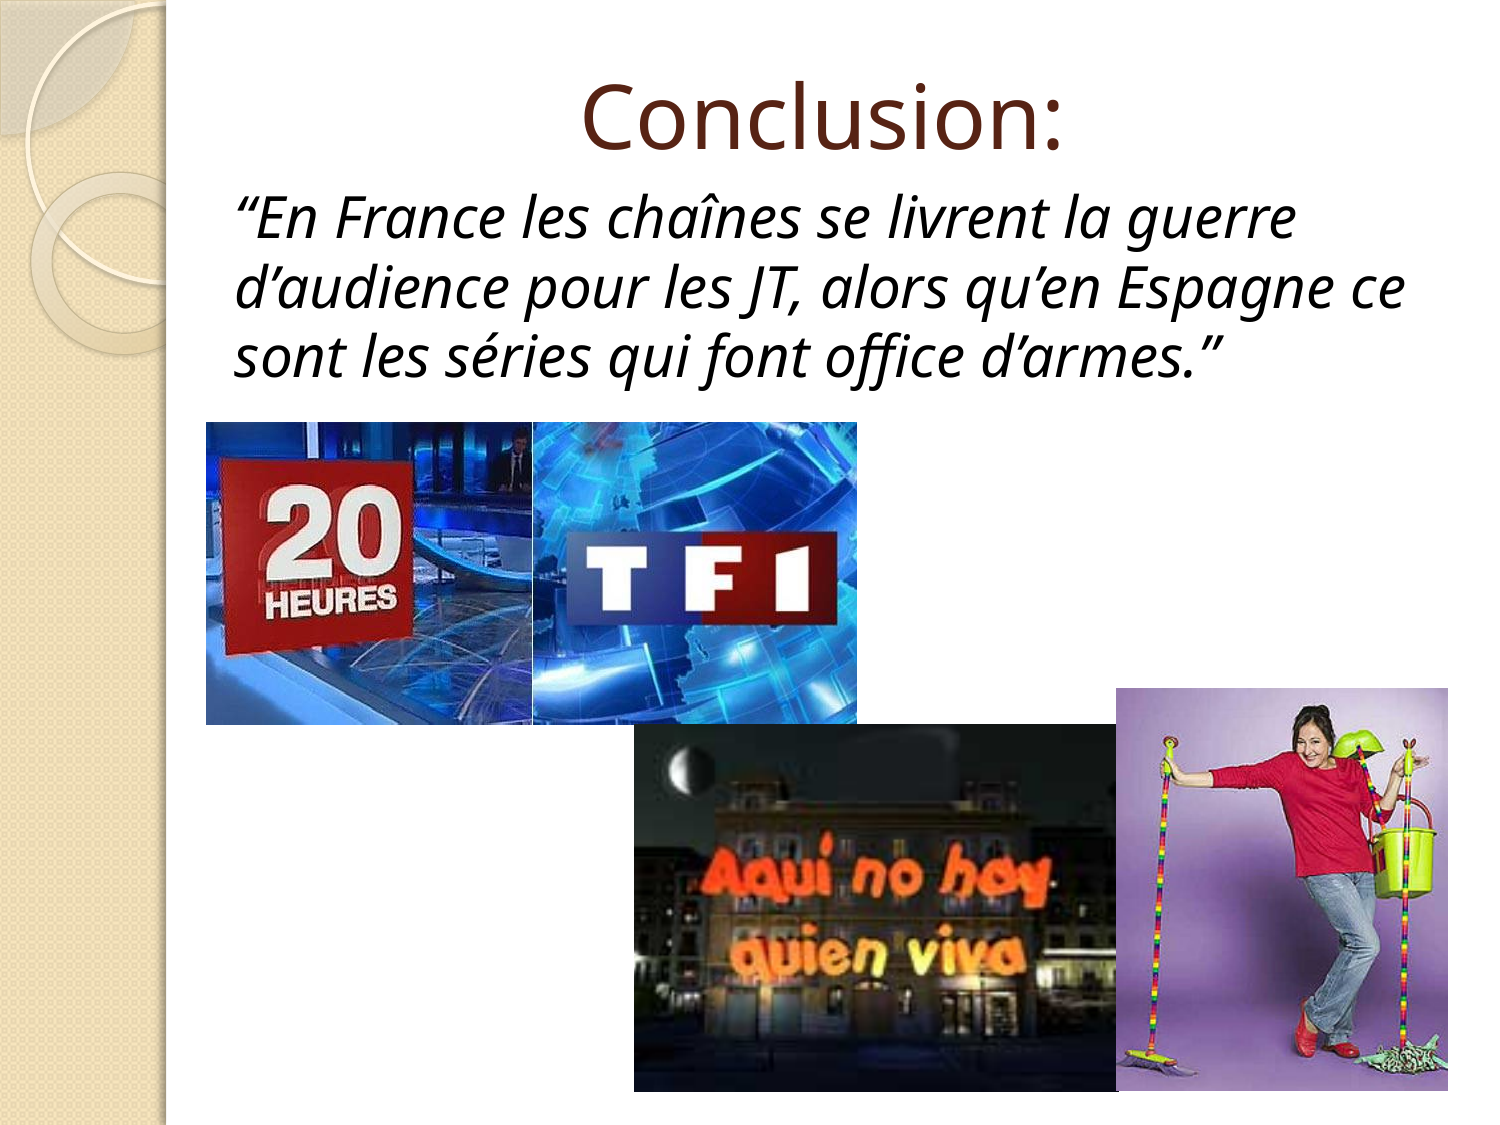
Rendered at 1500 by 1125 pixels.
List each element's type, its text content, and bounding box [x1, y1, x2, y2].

title Conclusion: [207, 30, 1438, 198]
list “En France les chaînes se livrent la guerre d’audience pour les JT, alors qu’en Espagne ce sont les séries qui font office d’armes.” [206, 172, 1437, 398]
picture [206, 421, 1448, 1092]
